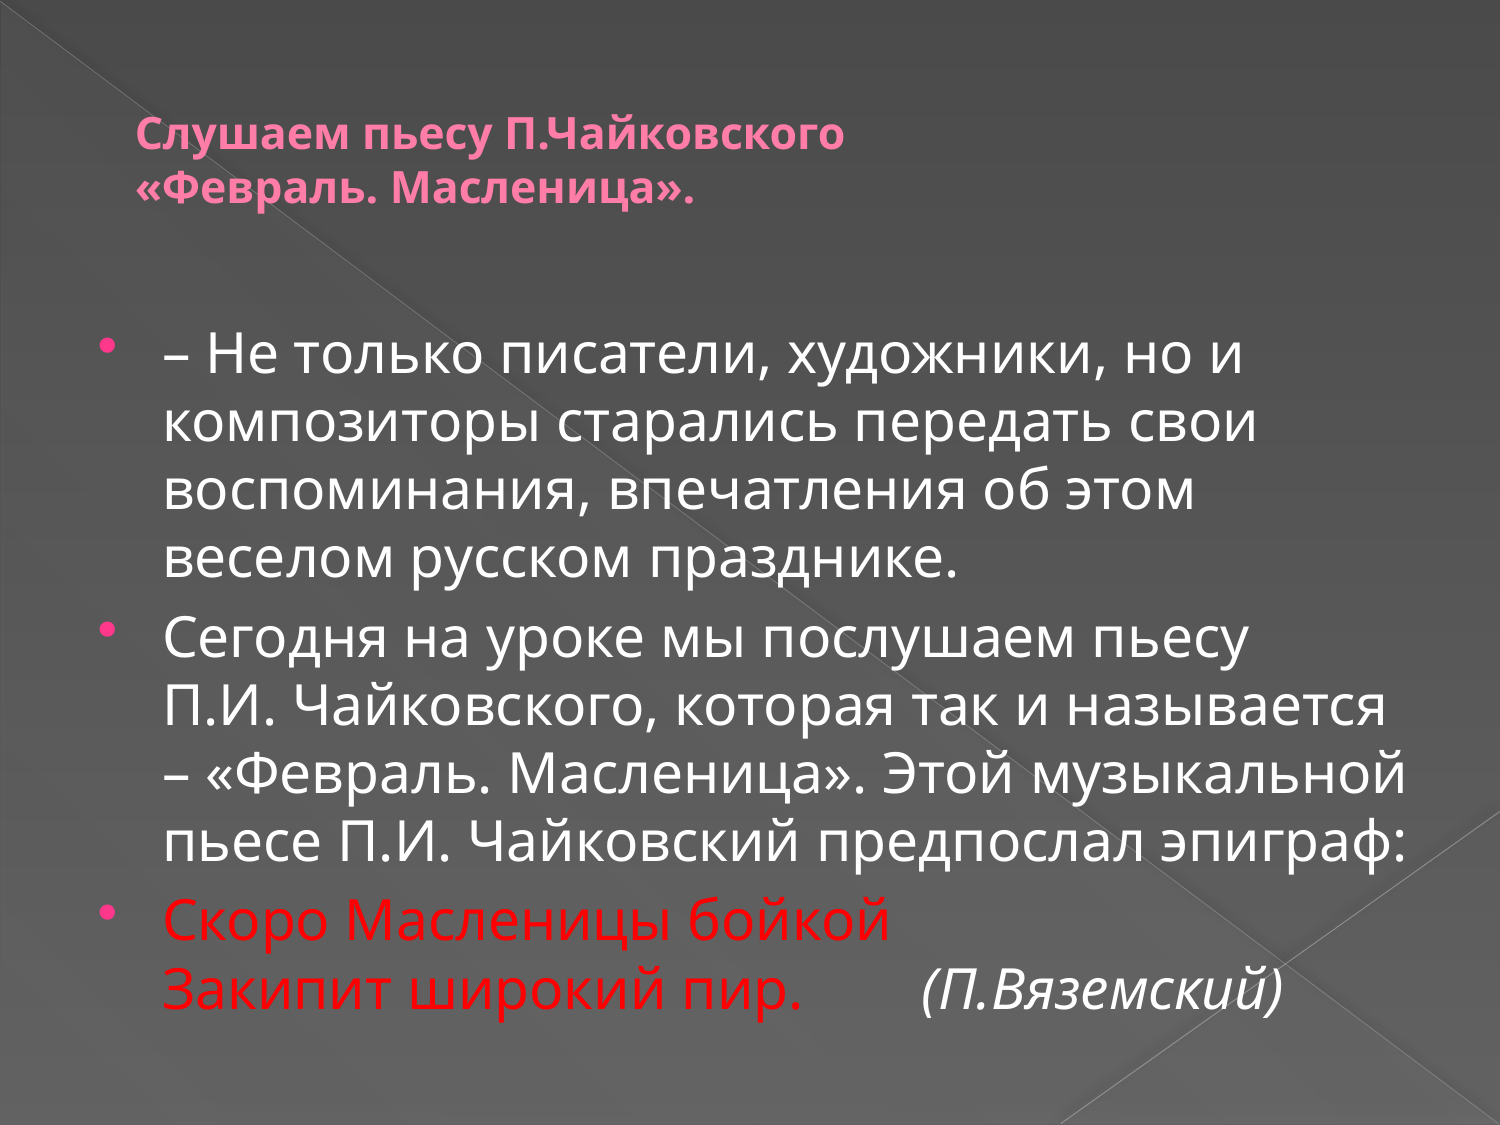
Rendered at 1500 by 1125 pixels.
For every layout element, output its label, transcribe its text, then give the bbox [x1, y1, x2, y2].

title Слушаем пьесу П.Чайковского «Февраль. Масленица». [75, 43, 1425, 274]
list – Не только писатели, художники, но и композиторы старались передать свои воспоминания, впечатления об этом веселом русском празднике. Сегодня на уроке мы послушаем пьесу П.И. Чайковского, которая так и называется – «Февраль. Масленица». Этой музыкальной пьесе П.И. Чайковский предпослал эпиграф: Скоро Масленицы бойкой Закипит широкий пир. (П.Вяземский) [75, 308, 1425, 1059]
